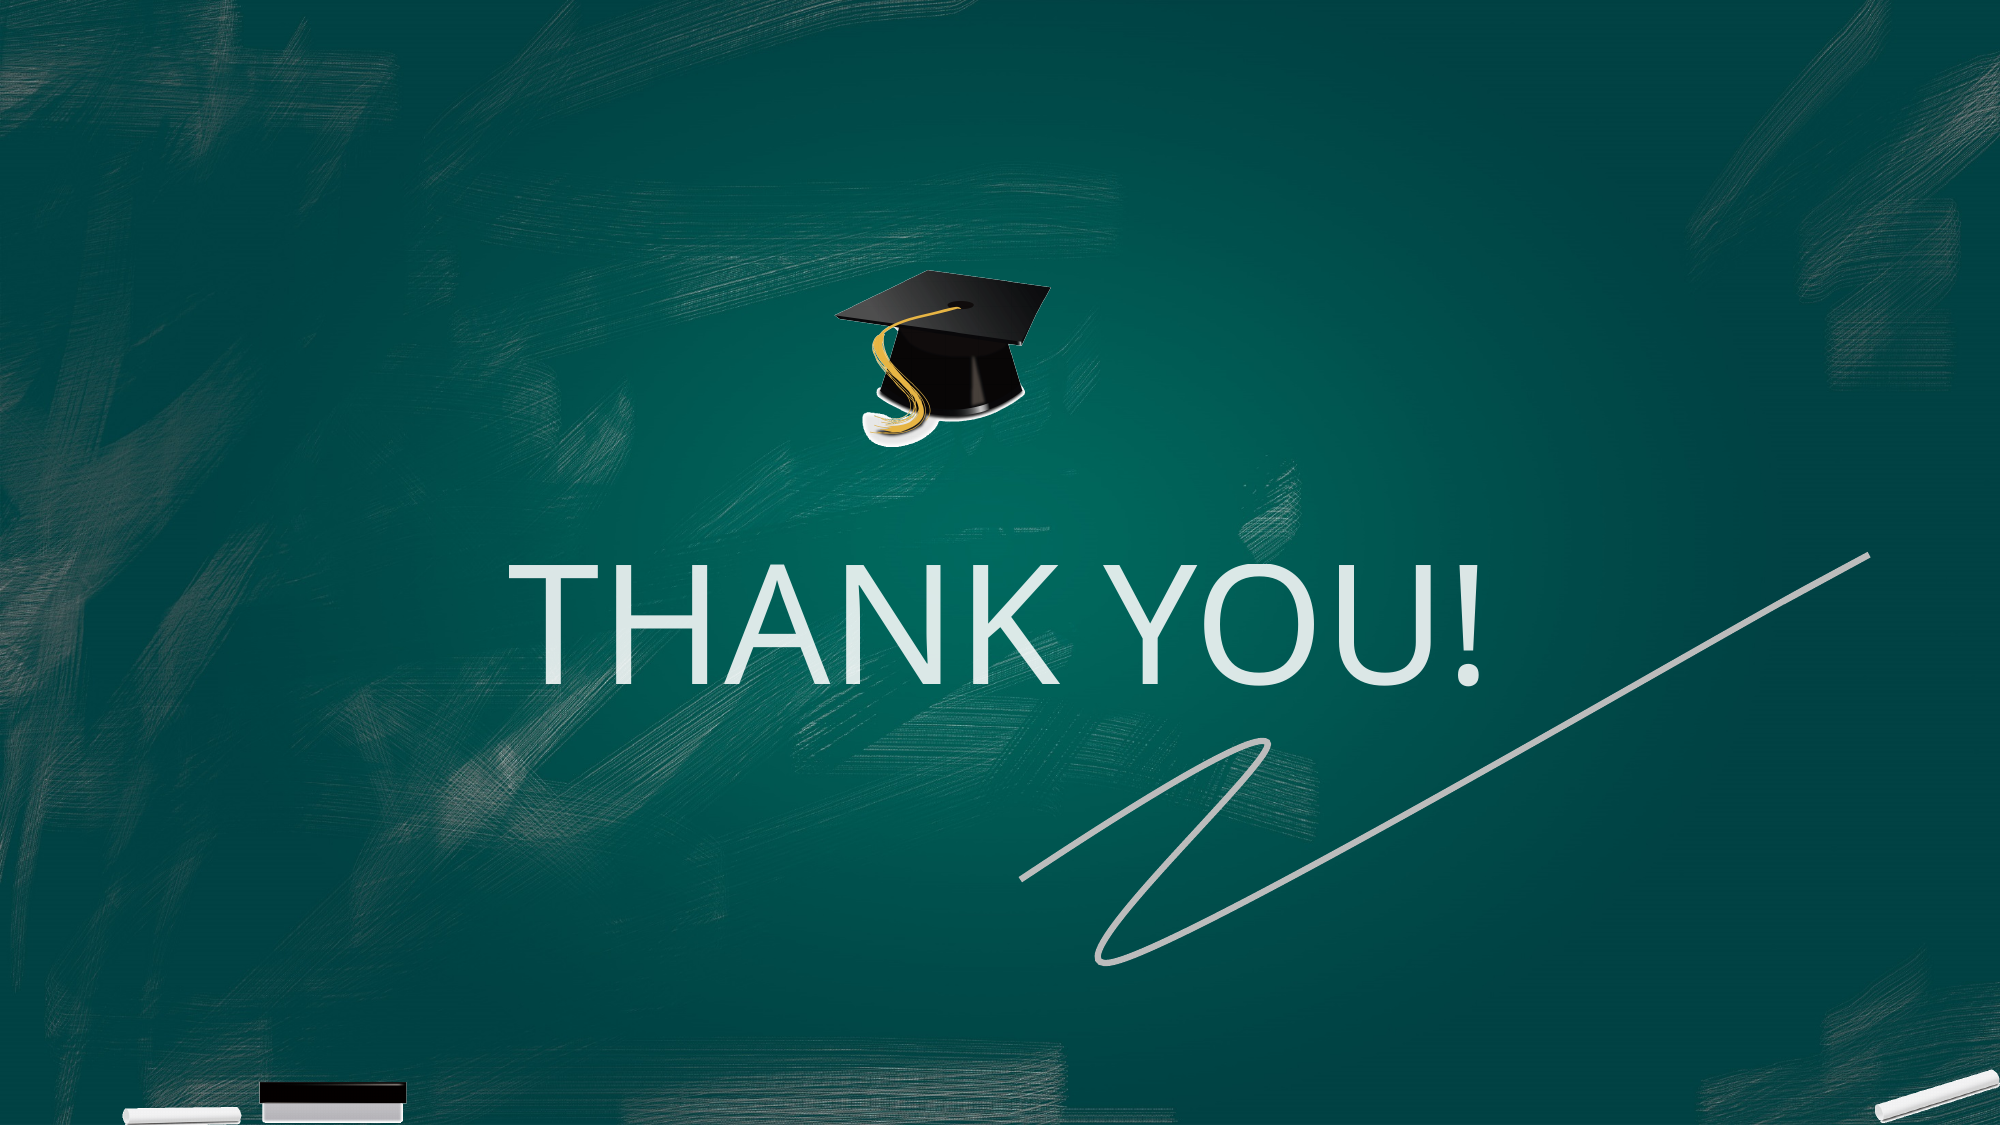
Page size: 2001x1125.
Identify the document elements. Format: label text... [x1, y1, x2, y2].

text_box THANK YOU! [270, 510, 1730, 726]
picture [0, 0, 2000, 1125]
text_box [1019, 553, 1870, 964]
